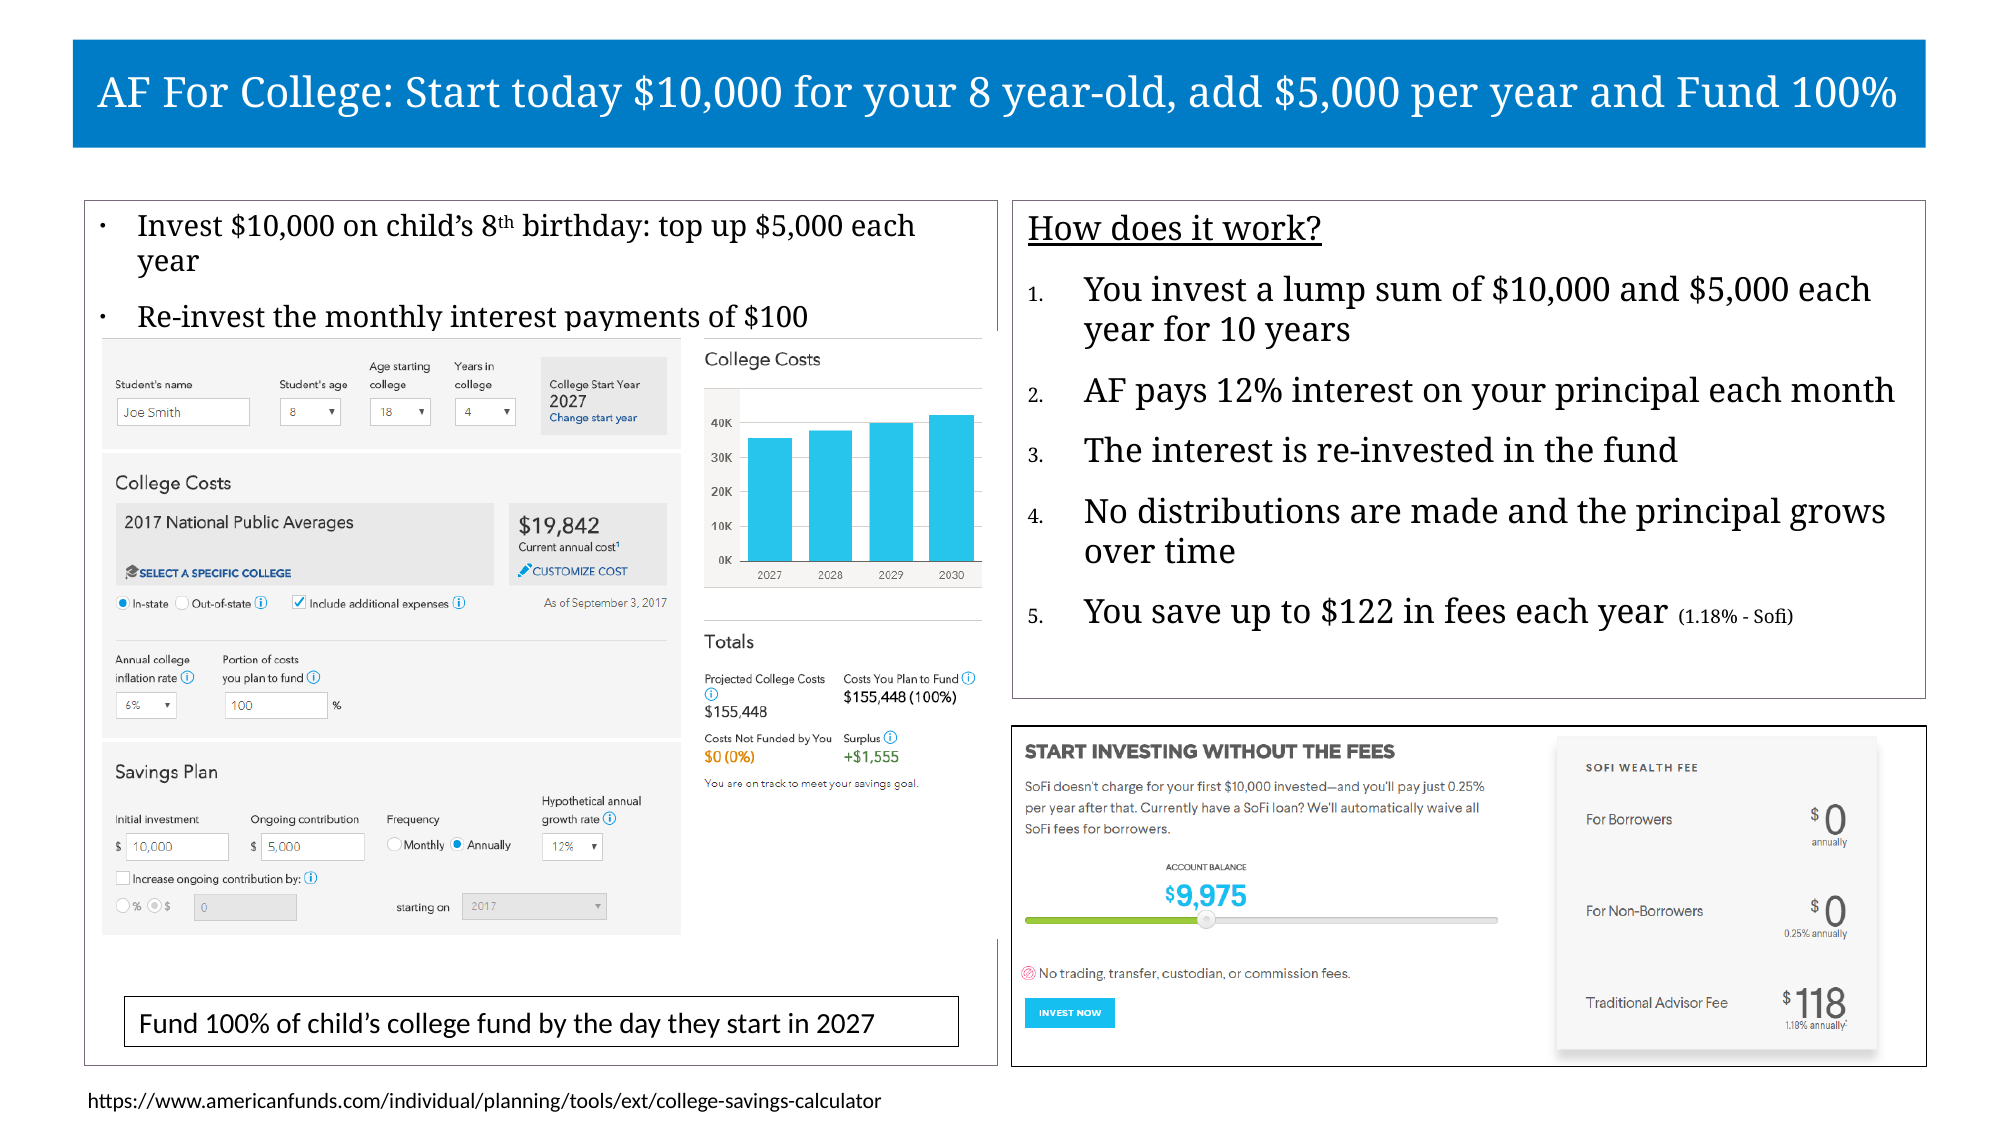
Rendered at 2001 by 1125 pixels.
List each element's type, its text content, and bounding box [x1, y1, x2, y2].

picture [1012, 726, 1926, 1066]
list How does it work? You invest a lump sum of $10,000 and $5,000 each year for 10 years AF pays 12% interest on your principal each month The interest is re-invested in the fund No distributions are made and the principal grows over time You save up to $122 in fees each year (1.18% - Sofi) [1012, 200, 1926, 699]
title AF For College: Start today $10,000 for your 8 year-old, add $5,000 per year and Fund 100% [72, 39, 1926, 148]
picture [97, 331, 998, 939]
text_box Invest $10,000 on child’s 8th birthday: top up $5,000 each year Re-invest the monthly interest payments of $100 [84, 200, 998, 1066]
text_box https://www.americanfunds.com/individual/planning/tools/ext/college-savings-calculator [72, 1079, 1073, 1121]
text_box Fund 100% of child’s college fund by the day they start in 2027 [124, 996, 959, 1047]
